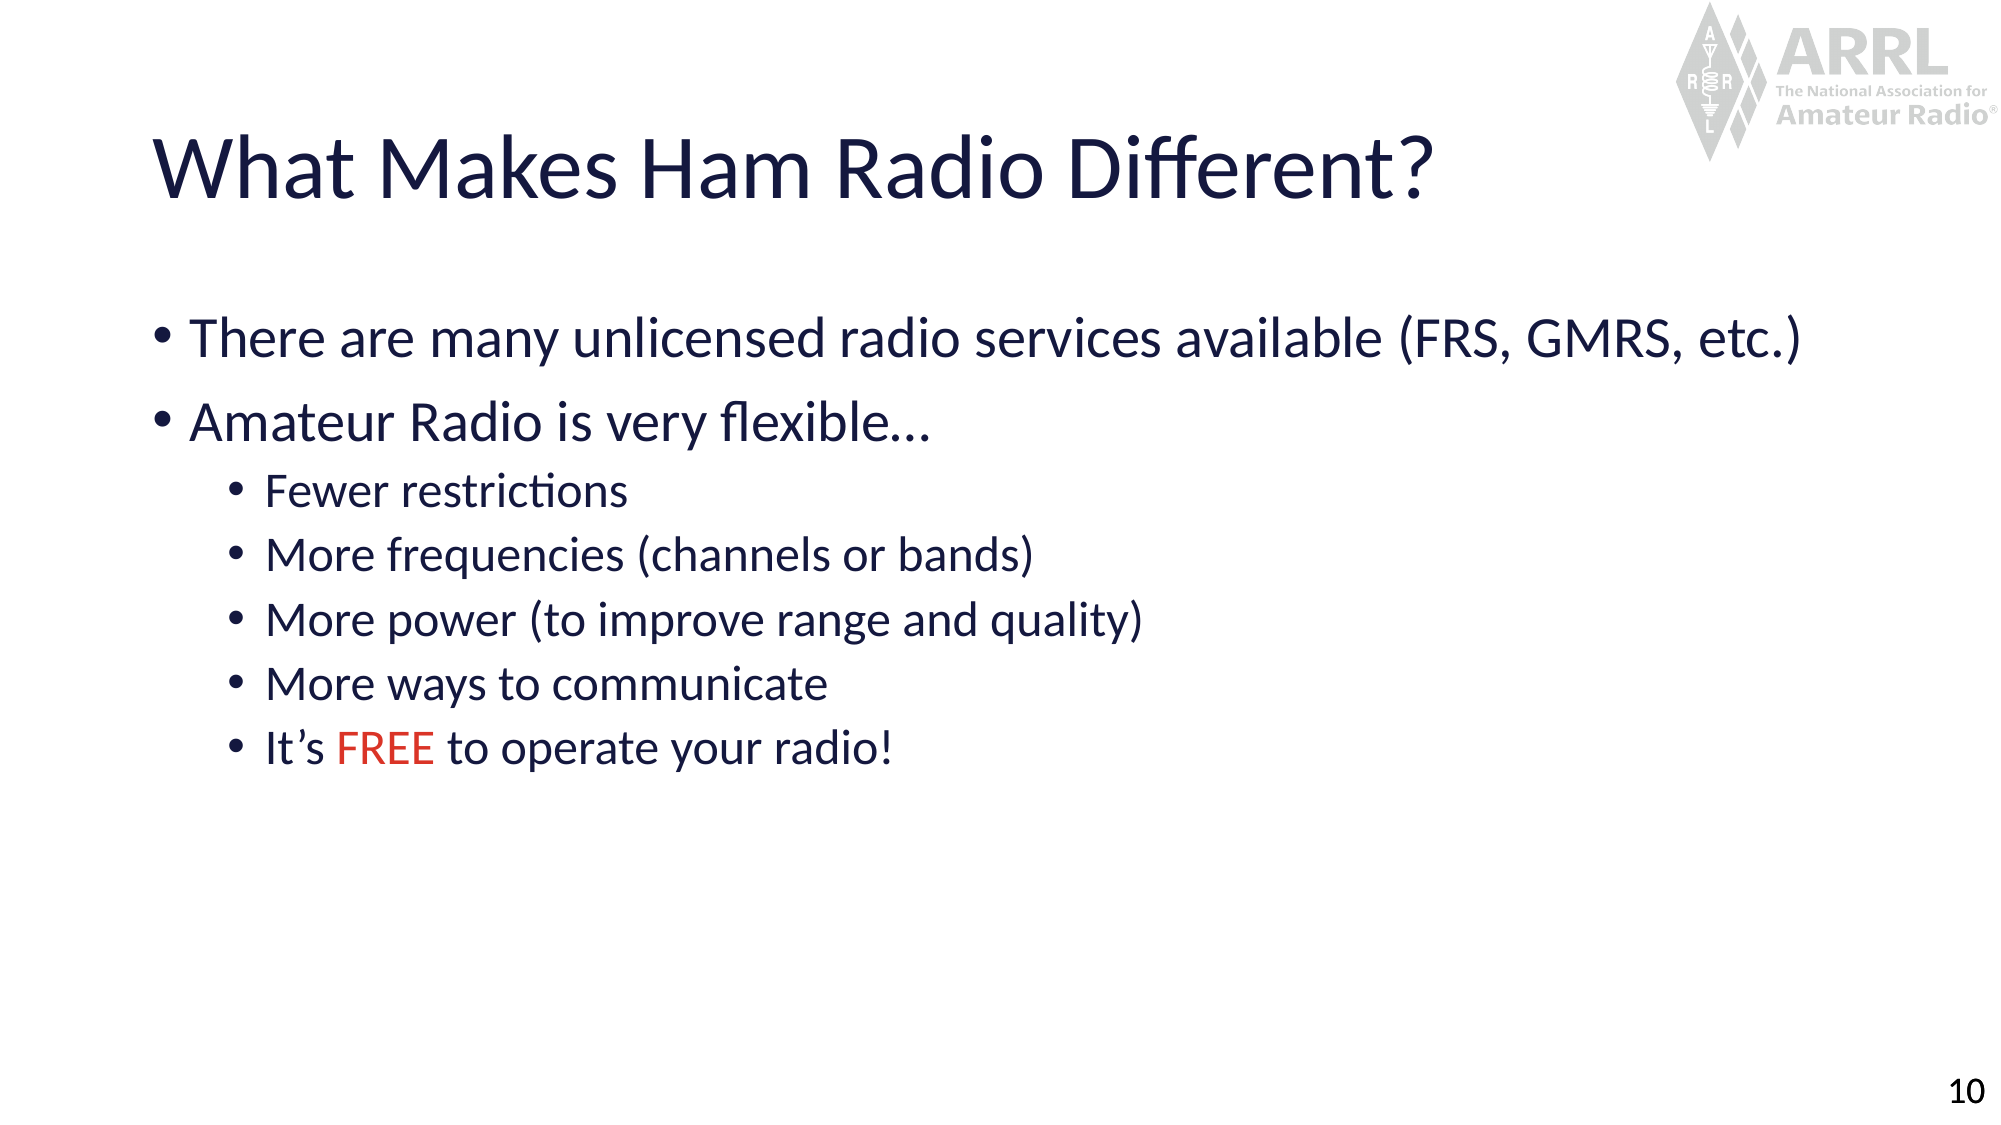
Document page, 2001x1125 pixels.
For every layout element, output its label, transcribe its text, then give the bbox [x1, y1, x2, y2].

title What Makes Ham Radio Different? [137, 59, 1863, 278]
list There are many unlicensed radio services available (FRS, GMRS, etc.) Amateur Radio is very flexible… Fewer restrictions More frequencies (channels or bands) More power (to improve range and quality) More ways to communicate It’s FREE to operate your radio! [137, 299, 1863, 1014]
picture [1674, 0, 2000, 164]
